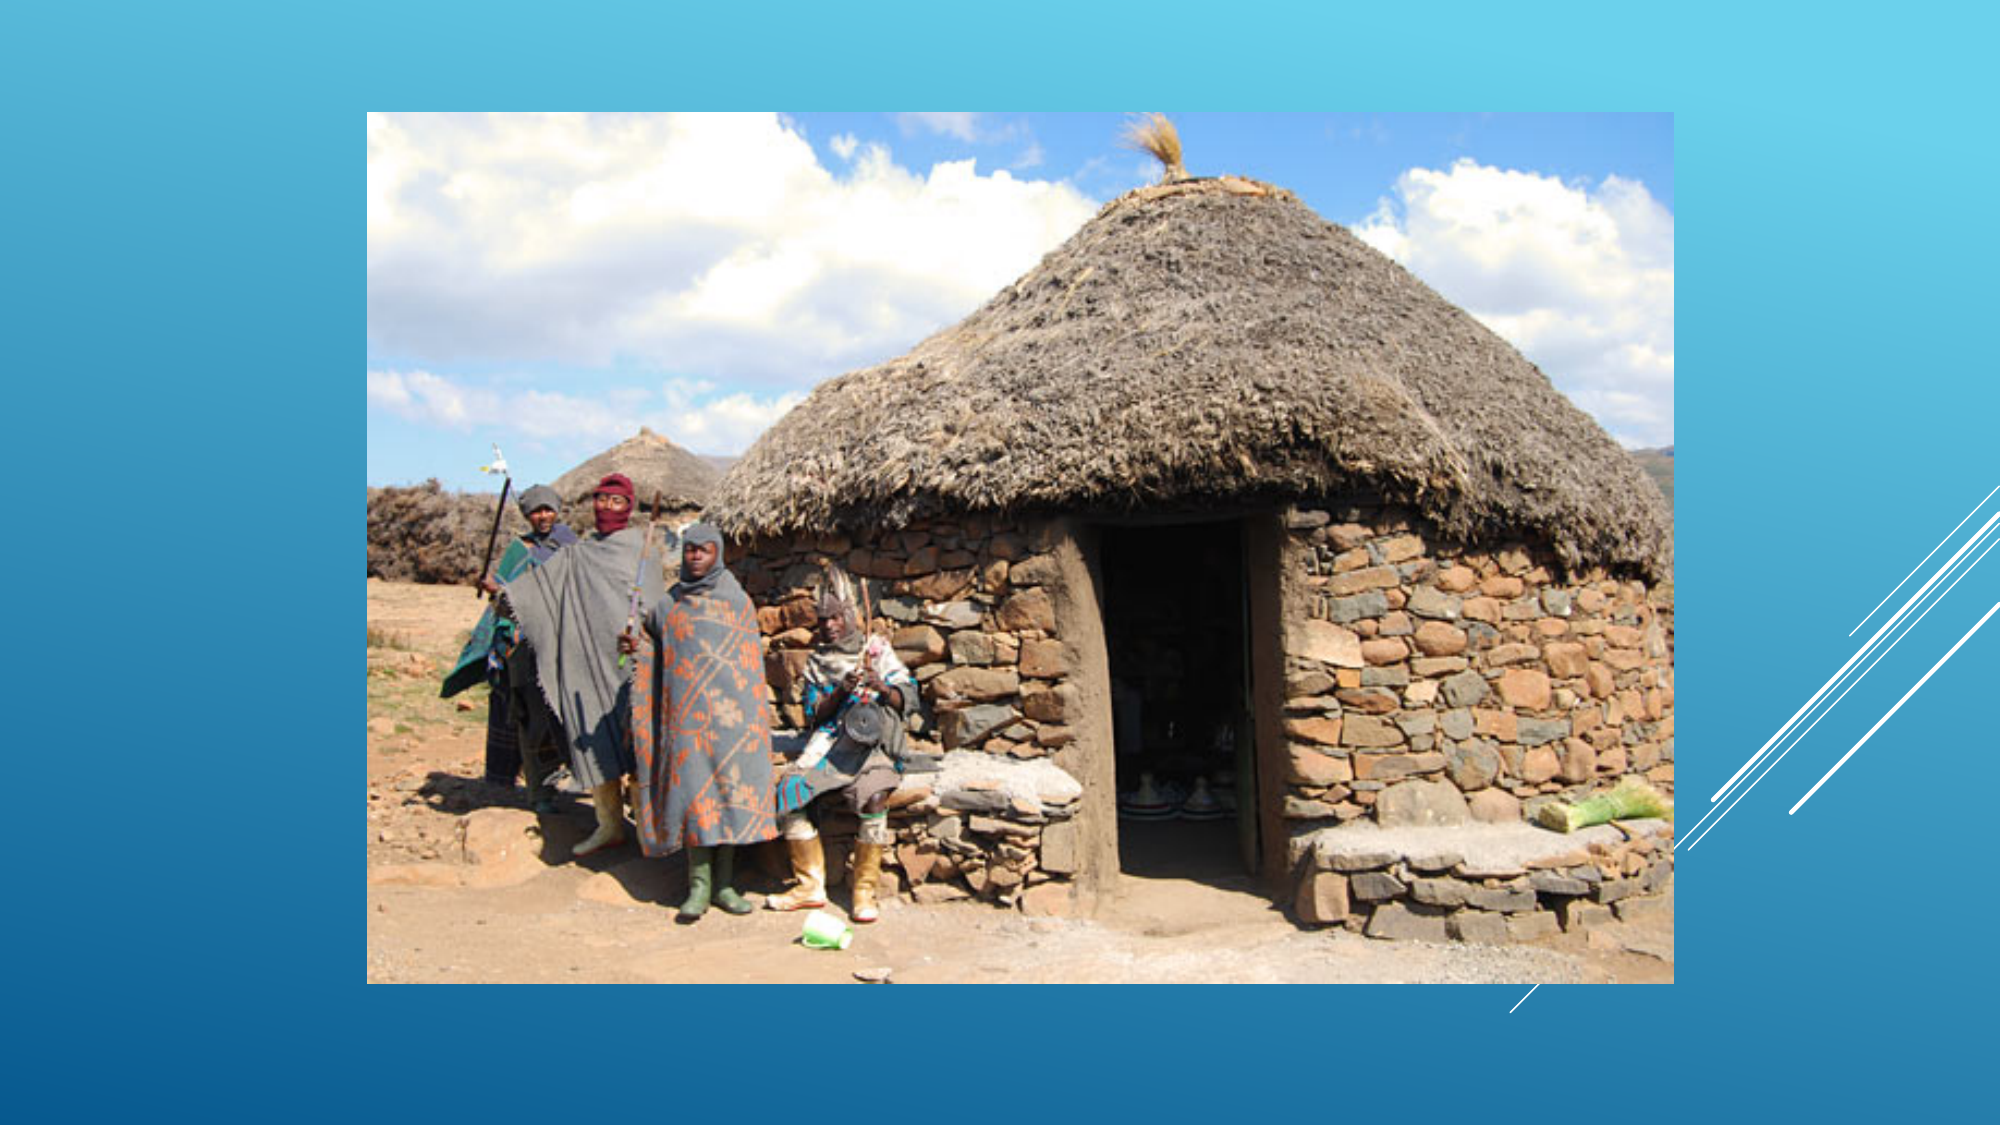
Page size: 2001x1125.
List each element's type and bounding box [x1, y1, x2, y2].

list [367, 112, 1674, 984]
